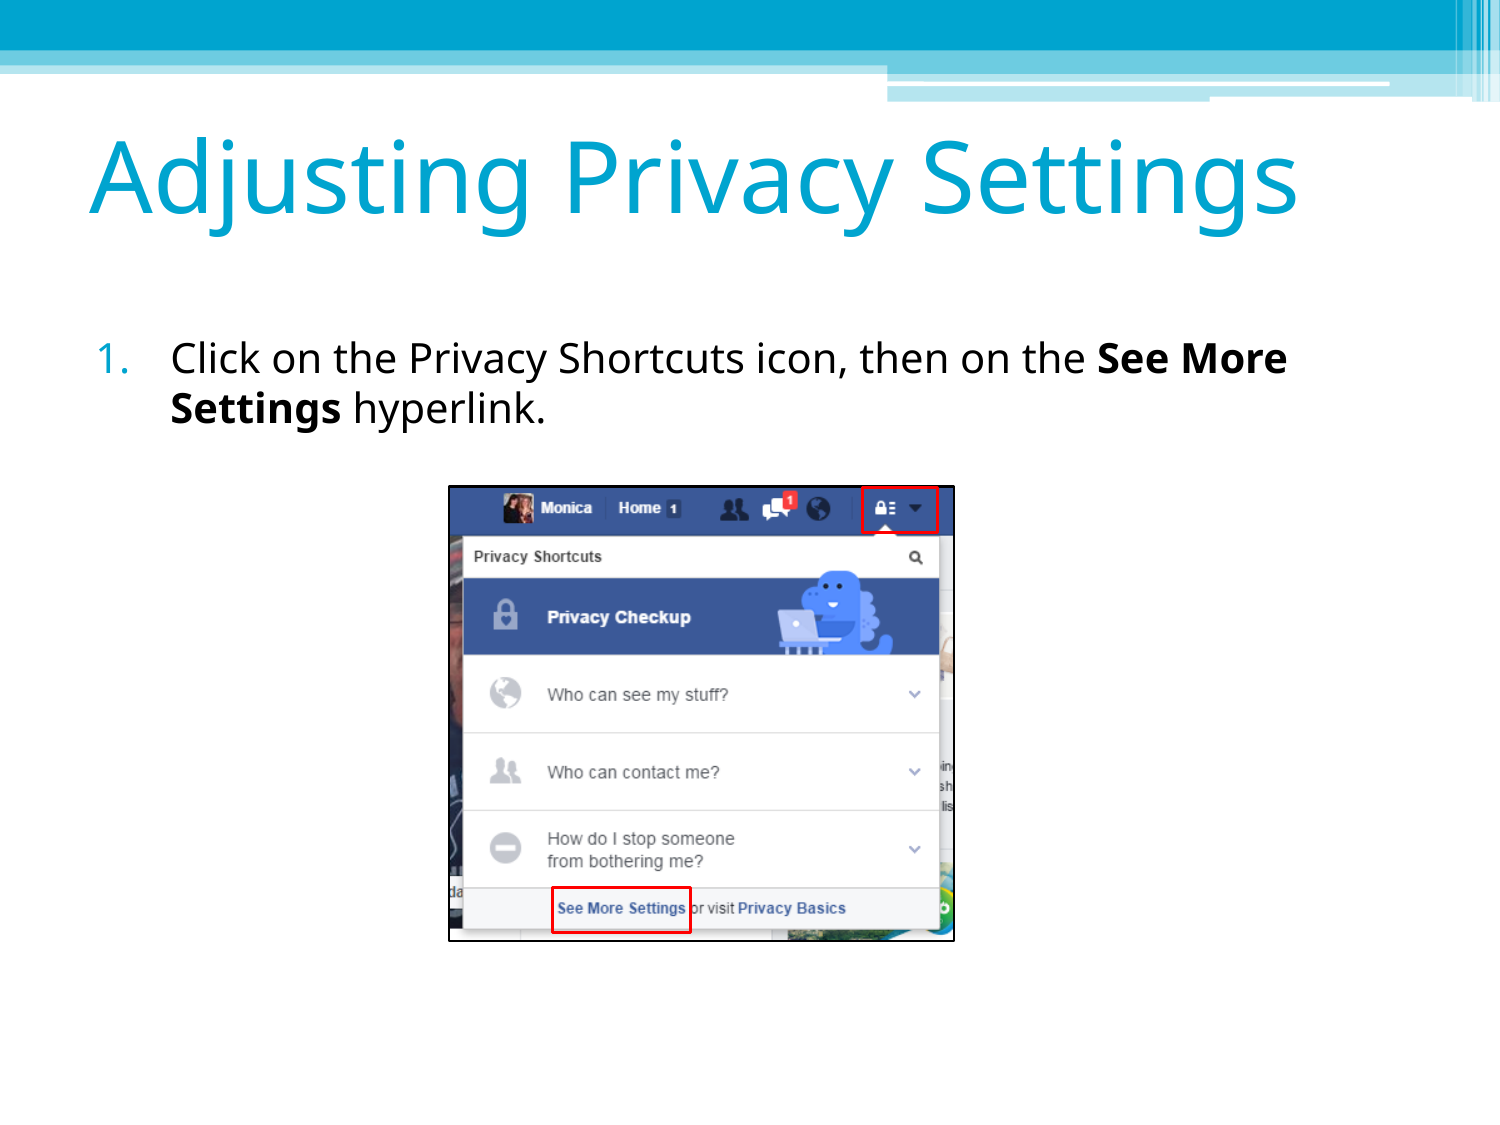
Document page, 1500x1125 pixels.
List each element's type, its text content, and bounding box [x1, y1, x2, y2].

title Adjusting Privacy Settings [75, 85, 1500, 261]
picture [449, 487, 953, 941]
list Click on the Privacy Shortcuts icon, then on the See More Settings hyperlink. [80, 324, 1388, 1038]
